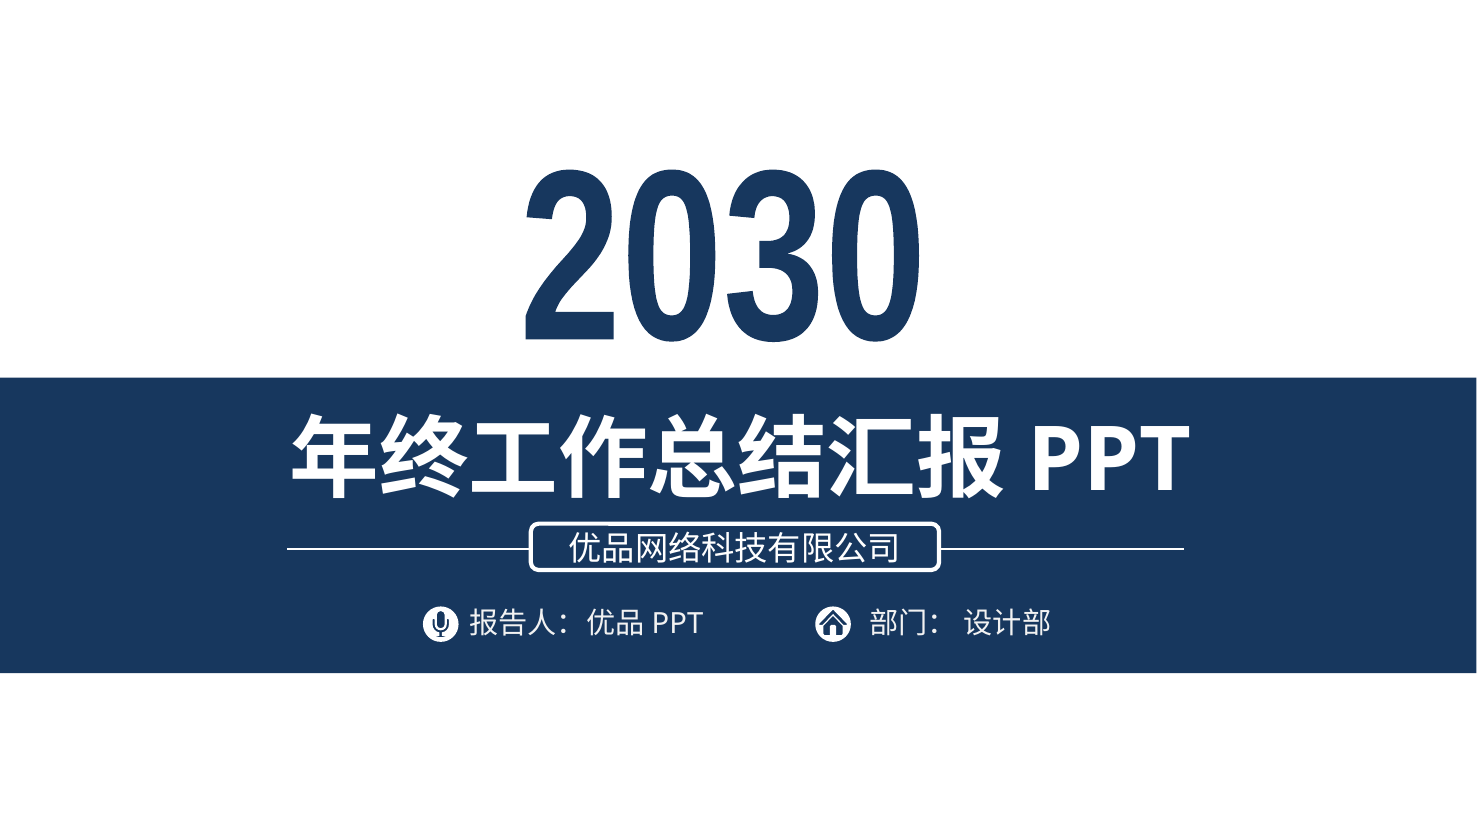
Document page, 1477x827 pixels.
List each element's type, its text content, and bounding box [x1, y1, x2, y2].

text_box 报告人：优品PPT [458, 598, 722, 645]
text_box [815, 606, 851, 642]
text_box 优品网络科技有限公司 [528, 558, 942, 573]
text_box [422, 606, 458, 642]
text_box 部门： 设计部 [858, 598, 1063, 645]
text_box 年终工作总结汇报PPT [147, 393, 1334, 517]
text_box 优品网络科技有限公司 [528, 521, 942, 548]
text_box [0, 376, 1477, 675]
